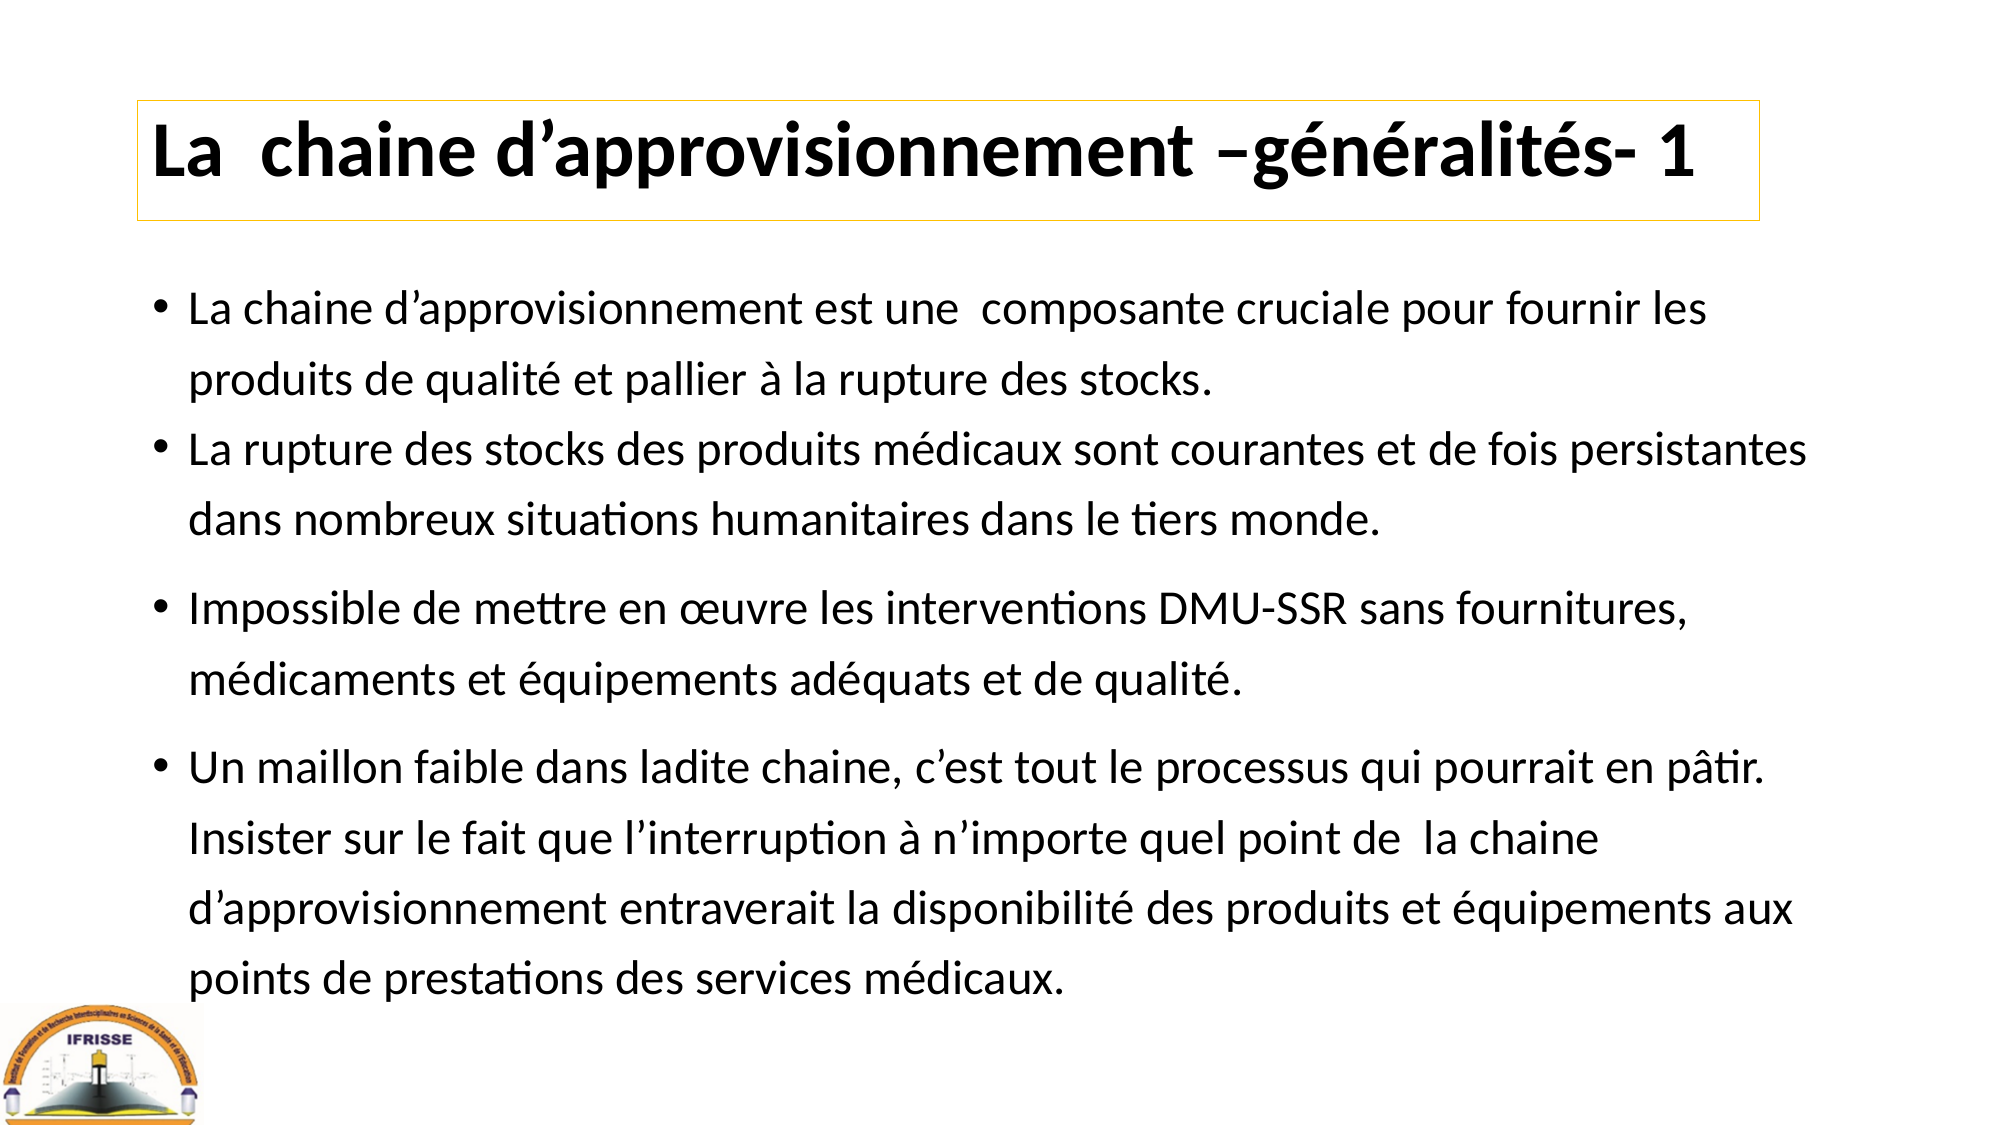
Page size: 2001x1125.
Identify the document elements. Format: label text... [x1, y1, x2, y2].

list La chaine d’approvisionnement est une composante cruciale pour fournir les produits de qualité et pallier à la rupture des stocks. La rupture des stocks des produits médicaux sont courantes et de fois persistantes dans nombreux situations humanitaires dans le tiers monde. Impossible de mettre en œuvre les interventions DMU-SSR sans fournitures, médicaments et équipements adéquats et de qualité. Un maillon faible dans ladite chaine, c’est tout le processus qui pourrait en pâtir. Insister sur le fait que l’interruption à n’importe quel point de la chaine d’approvisionnement entraverait la disponibilité des produits et équipements aux points de prestations des services médicaux. [137, 256, 1863, 1014]
picture [0, 1003, 204, 1125]
title La chaine d’approvisionnement –généralités- 1 [137, 100, 1760, 221]
